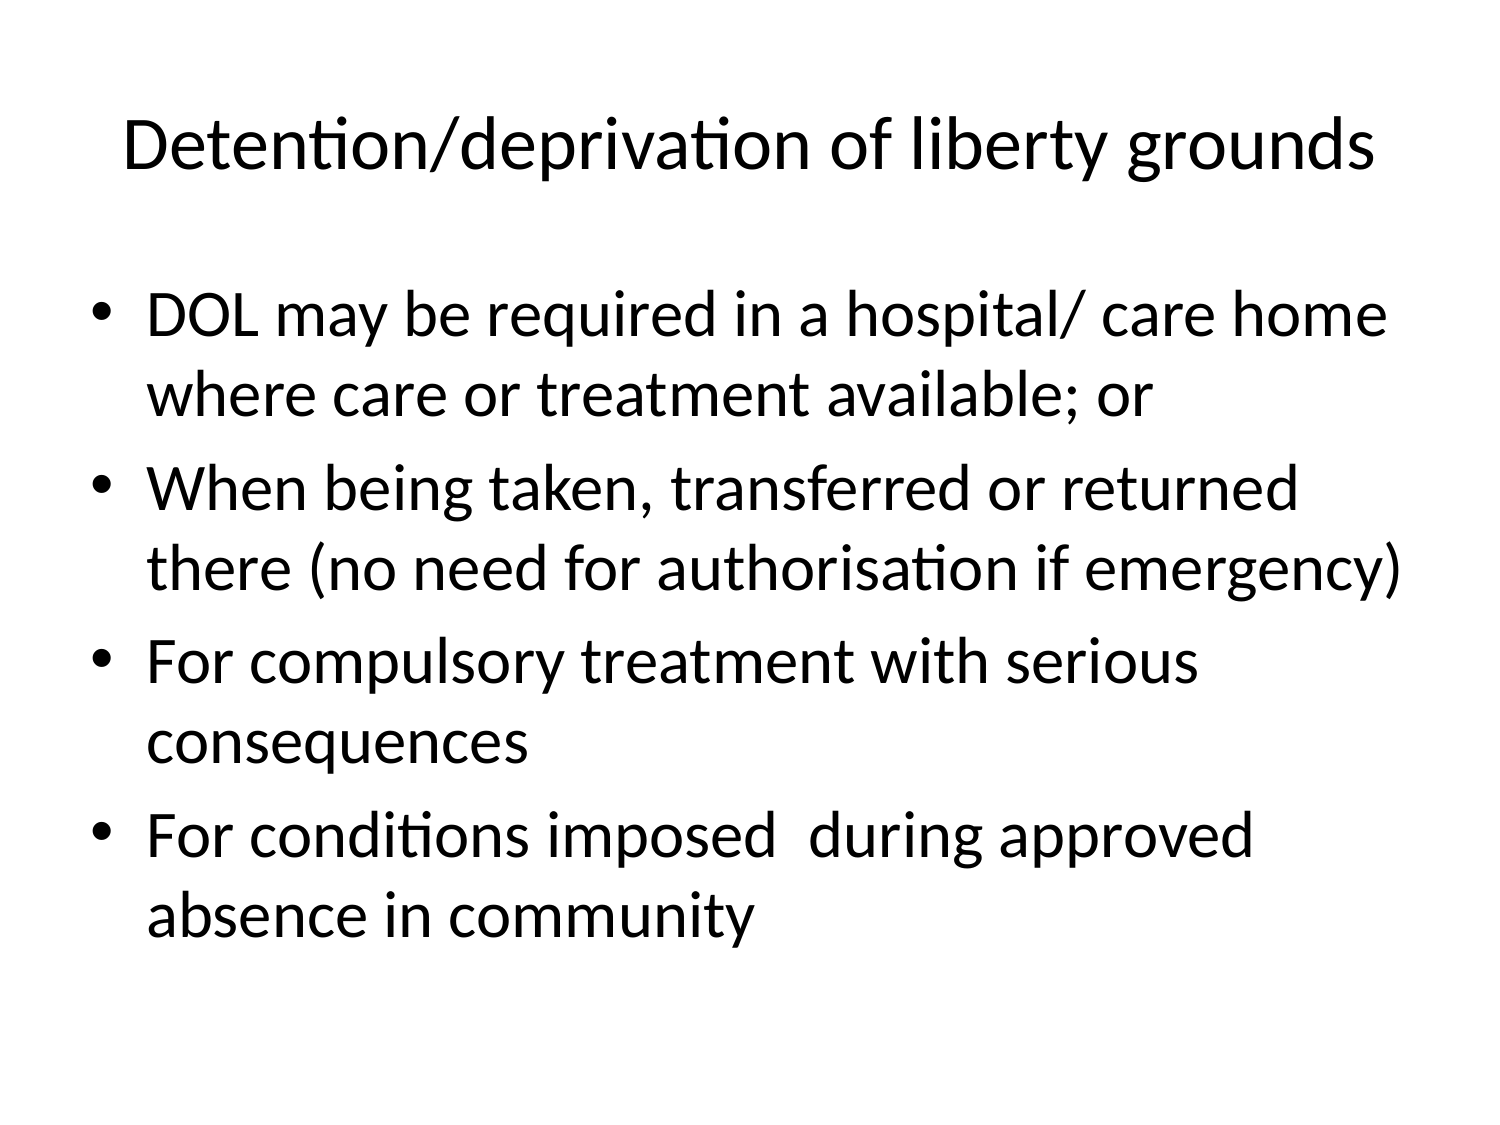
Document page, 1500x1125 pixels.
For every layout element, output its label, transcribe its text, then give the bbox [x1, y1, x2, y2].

list DOL may be required in a hospital/ care home where care or treatment available; or When being taken, transferred or returned there (no need for authorisation if emergency) For compulsory treatment with serious consequences For conditions imposed during approved absence in community [75, 262, 1425, 1005]
title Detention/deprivation of liberty grounds [75, 45, 1425, 233]
